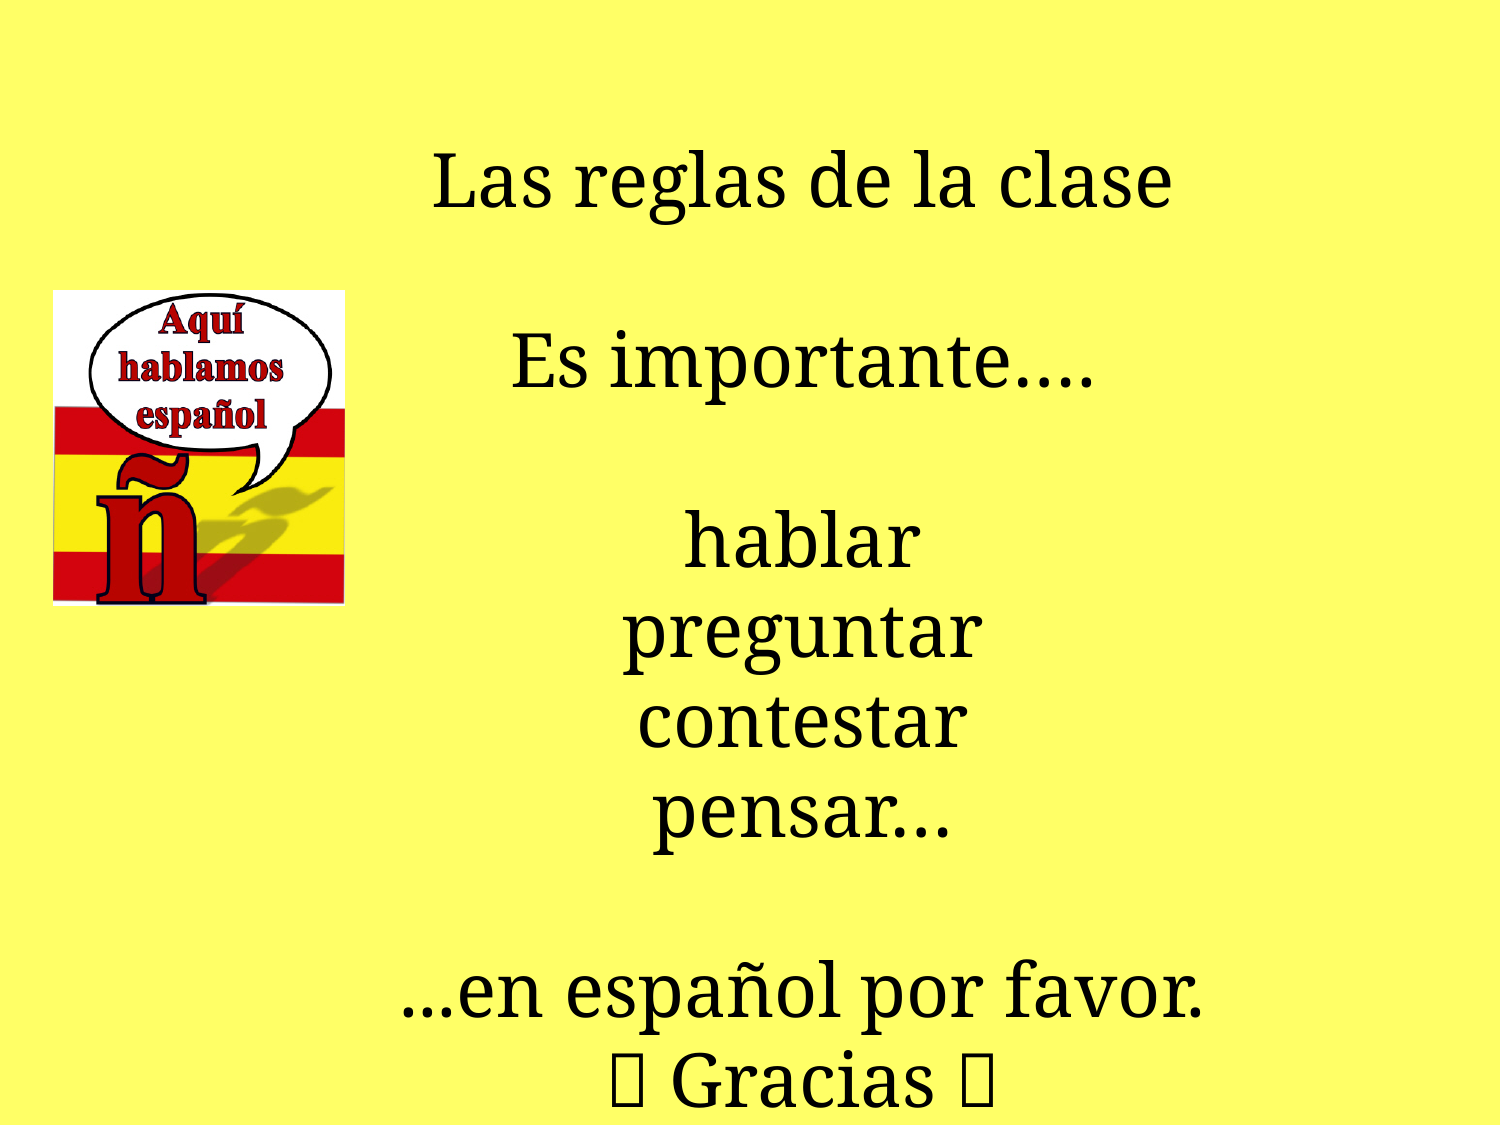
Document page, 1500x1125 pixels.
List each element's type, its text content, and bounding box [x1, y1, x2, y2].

text_box Las reglas de la clase Es importante…. hablar preguntar contestar pensar… ...en español por favor.  Gracias  [53, 125, 1500, 1125]
picture [52, 290, 345, 606]
